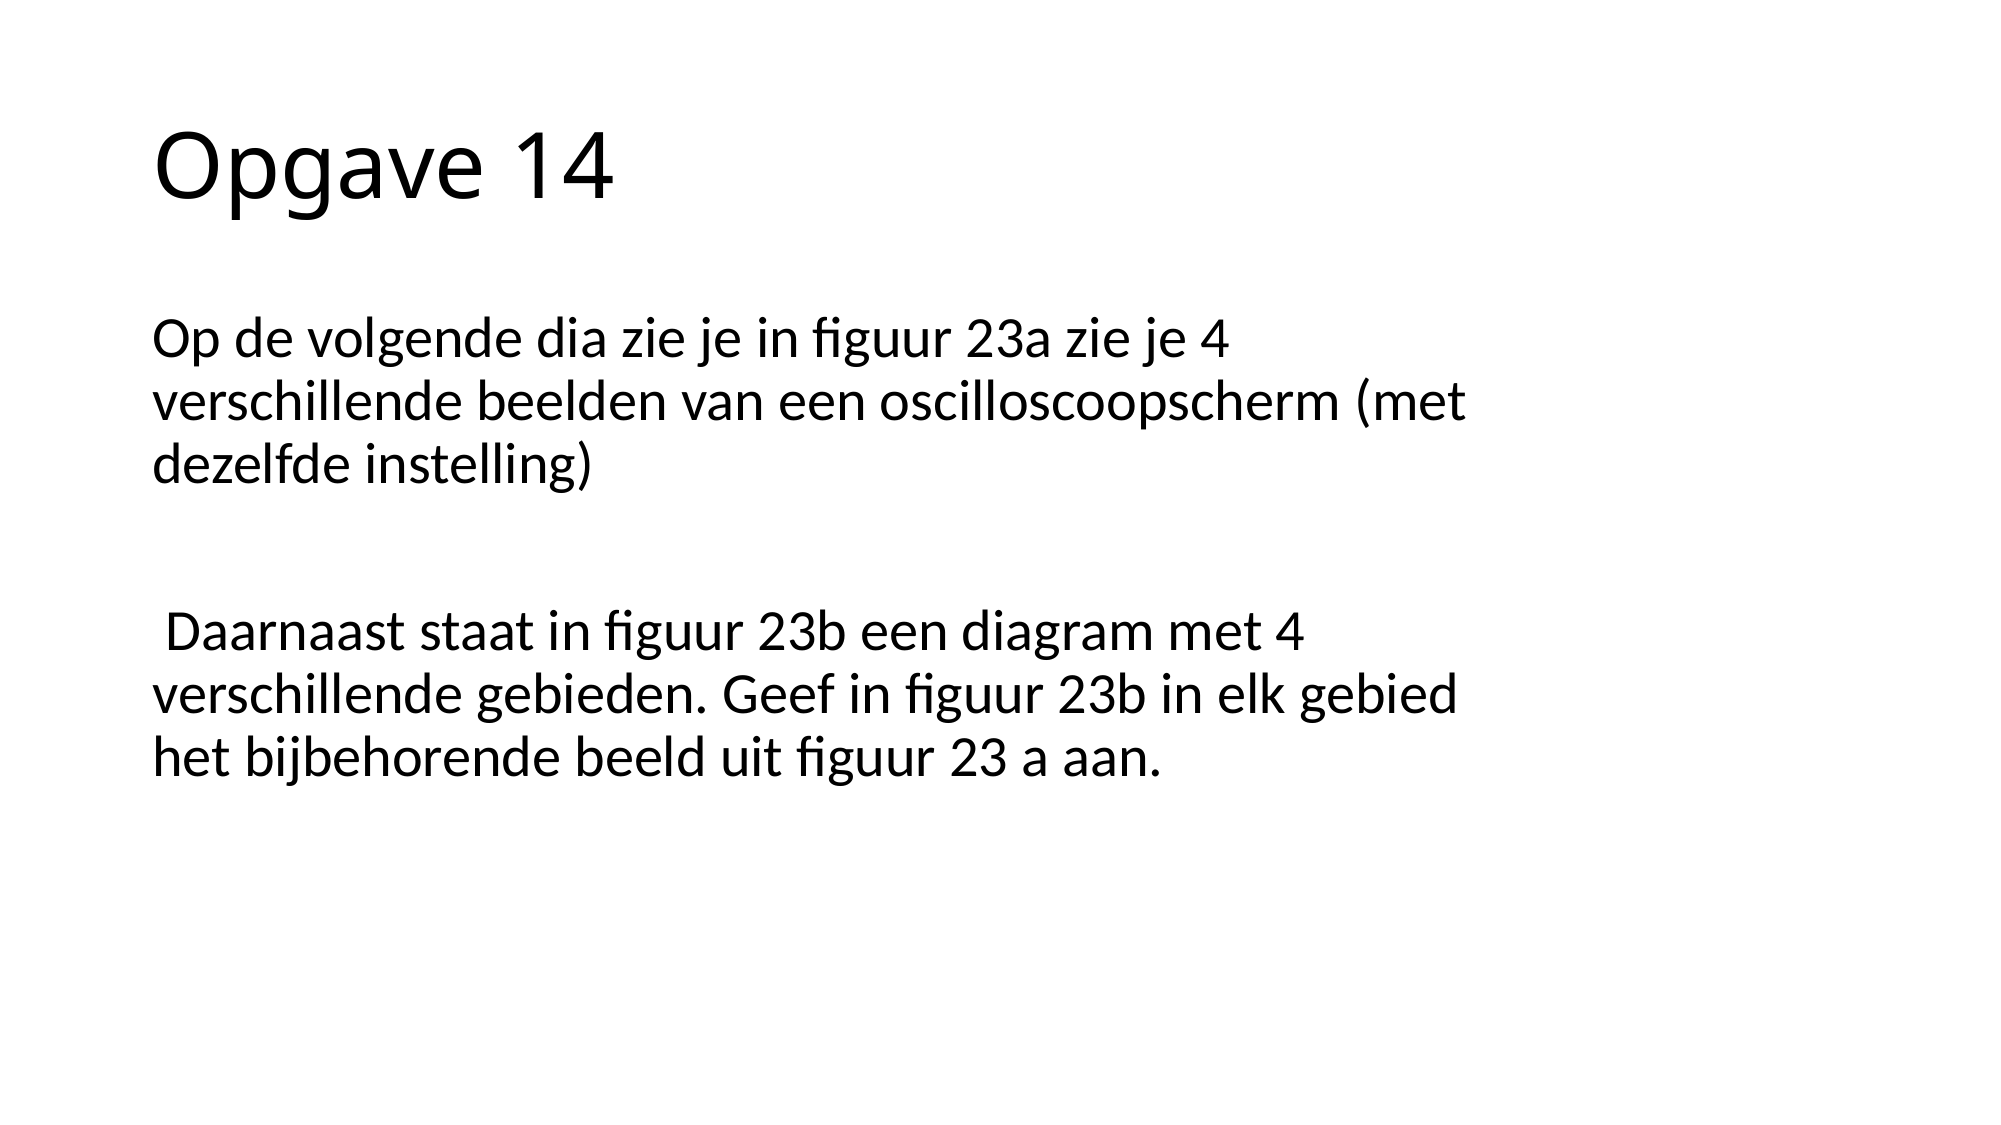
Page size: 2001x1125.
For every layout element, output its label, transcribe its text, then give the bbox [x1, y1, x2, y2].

list Op de volgende dia zie je in figuur 23a zie je 4 verschillende beelden van een oscilloscoopscherm (met dezelfde instelling) Daarnaast staat in figuur 23b een diagram met 4 verschillende gebieden. Geef in figuur 23b in elk gebied het bijbehorende beeld uit figuur 23 a aan. [137, 299, 1555, 1014]
title Opgave 14 [137, 59, 1863, 278]
